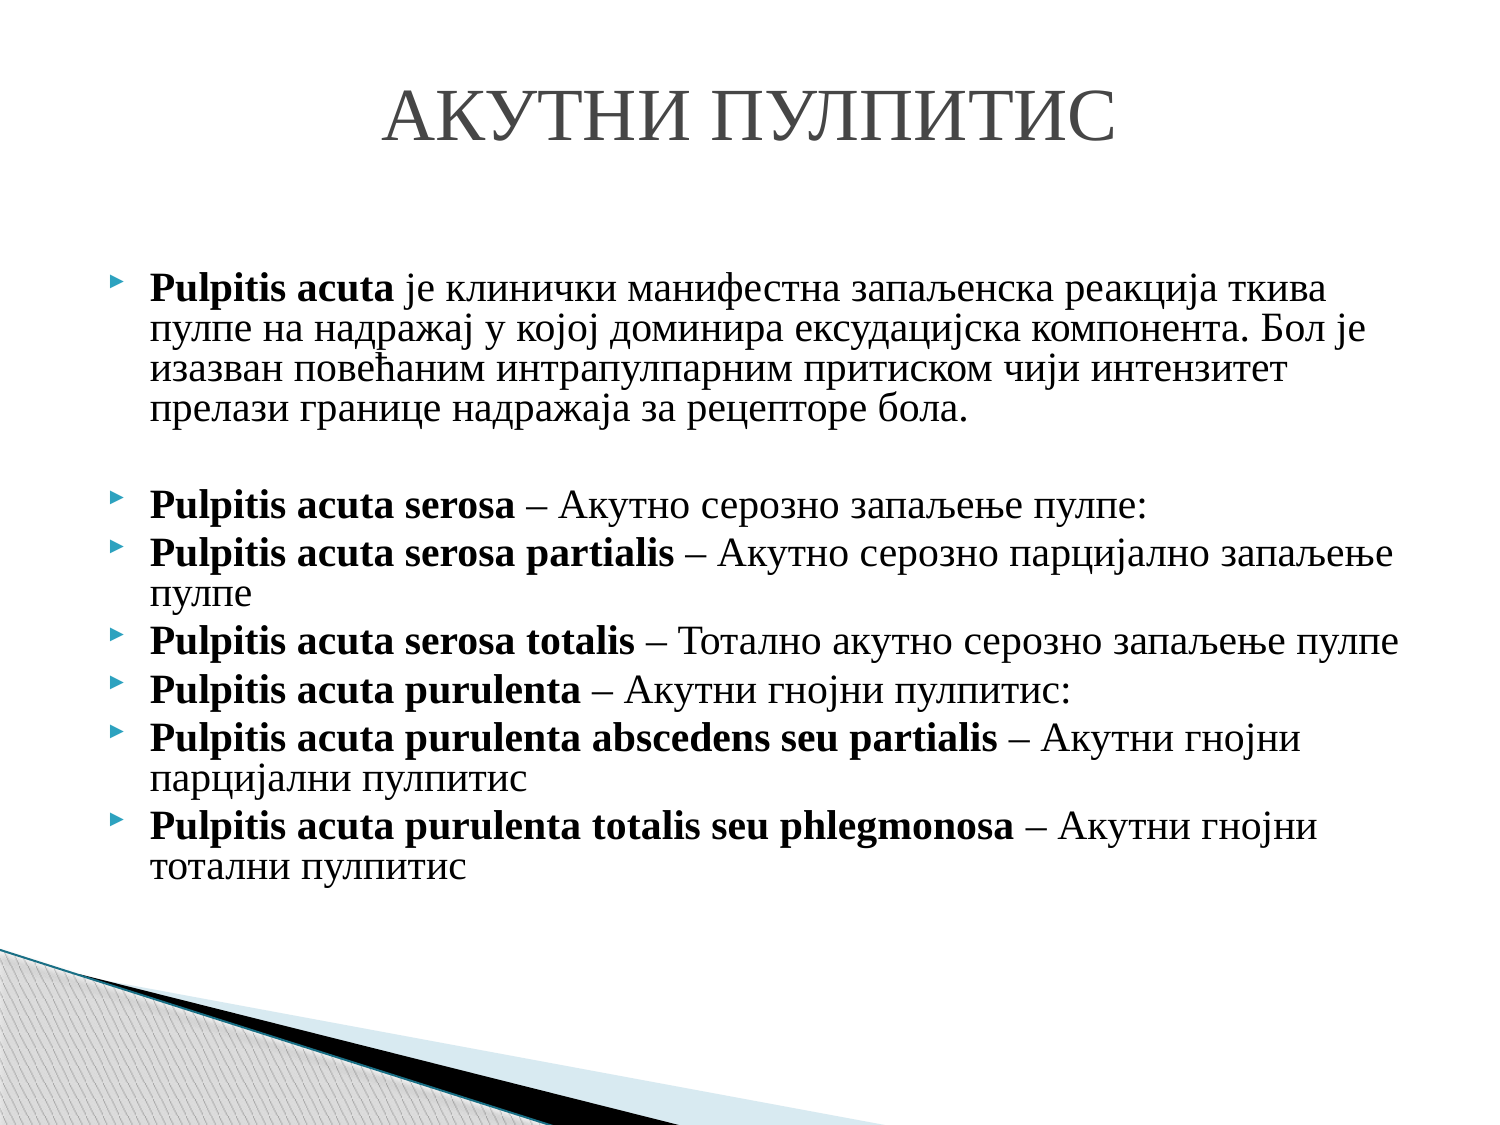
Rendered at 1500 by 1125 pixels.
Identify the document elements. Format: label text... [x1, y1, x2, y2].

title АКУТНИ ПУЛПИТИС [75, 45, 1425, 175]
list Pulpitis acuta је клинички манифестна запаљенска реакција ткива пулпе на надражај у којој доминира ексудацијска компонента. Бол је изазван повећаним интрапулпарним притиском чији интензитет прелази границе надражаја за рецепторе бола. Pulpitis acuta serosa – Акутно серозно запаљење пулпе: Pulpitis acuta serosa partialis – Акутно серозно парцијално запаљење пулпе Pulpitis acuta serosa totalis – Тотално акутно серозно запаљење пулпе Pulpitis acuta purulenta – Акутни гнојни пулпитис: Pulpitis acuta purulenta abscedens seu partialis – Акутни гнојни парцијални пулпитис Pulpitis acuta purulenta totalis seu phlegmonosa – Акутни гнојни тотални пулпитис [75, 262, 1450, 1005]
